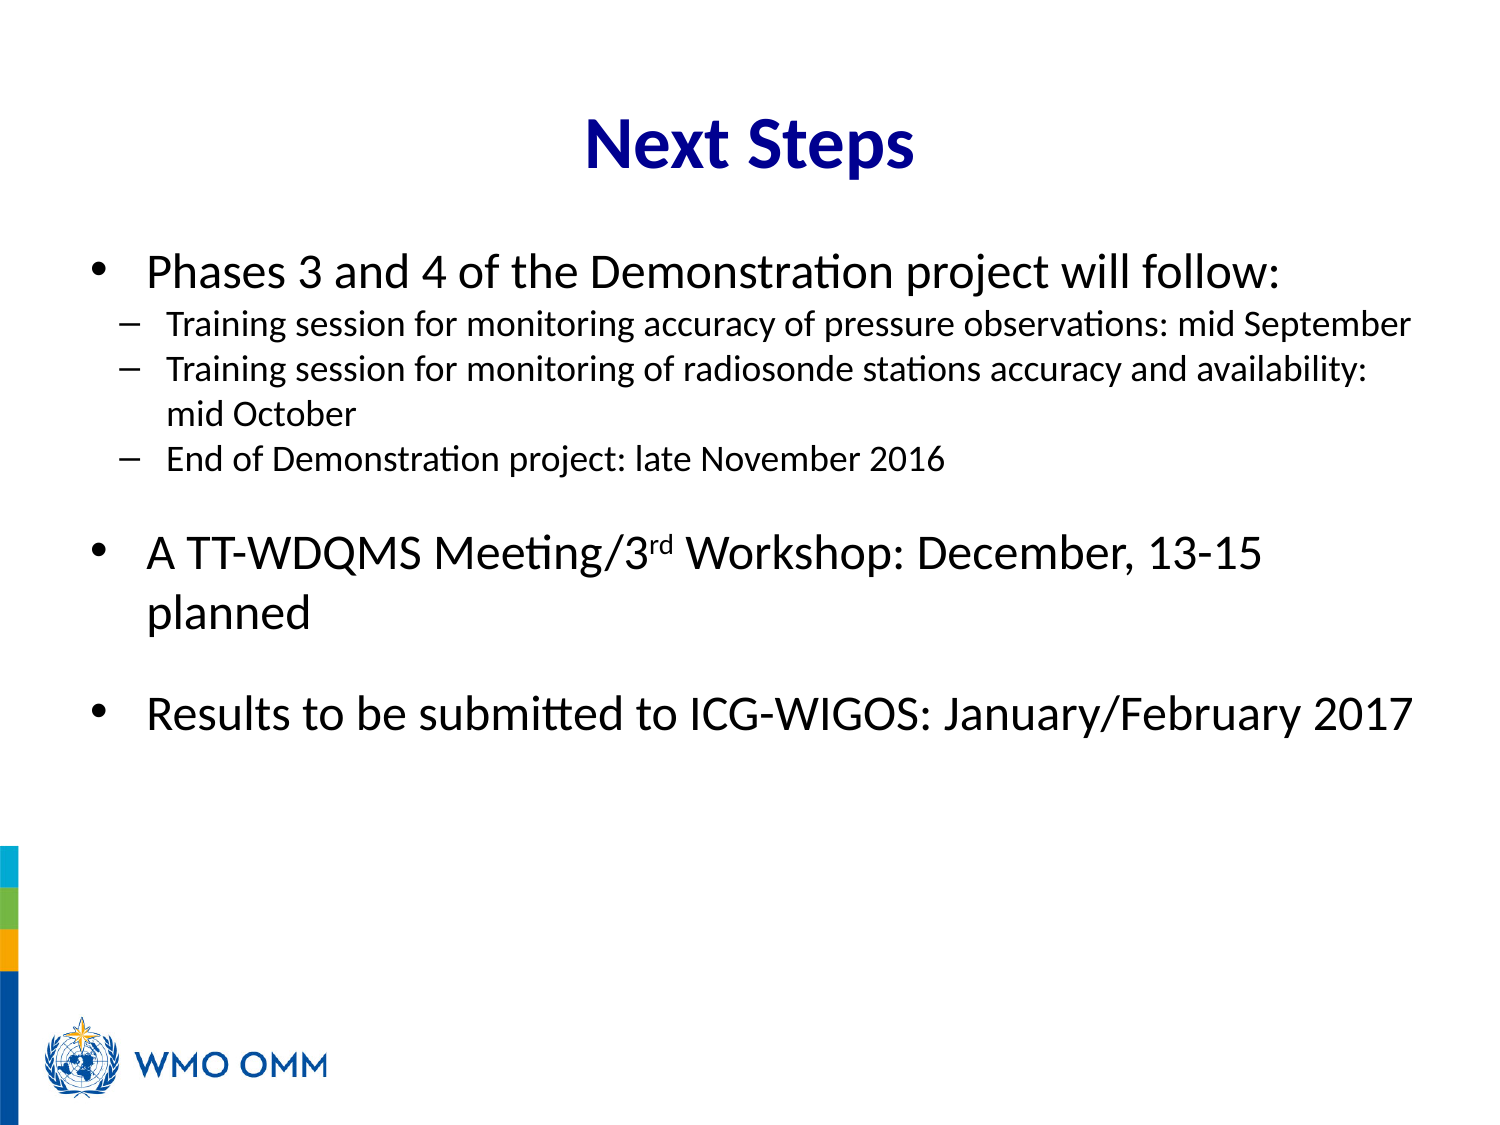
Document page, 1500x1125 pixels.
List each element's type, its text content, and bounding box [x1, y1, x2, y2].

list Phases 3 and 4 of the Demonstration project will follow: Training session for monitoring accuracy of pressure observations: mid September Training session for monitoring of radiosonde stations accuracy and availability: mid October End of Demonstration project: late November 2016 A TT-WDQMS Meeting/3rd Workshop: December, 13-15 planned Results to be submitted to ICG-WIGOS: January/February 2017 [75, 231, 1449, 1004]
title Next Steps [75, 45, 1425, 231]
picture [0, 845, 327, 1125]
